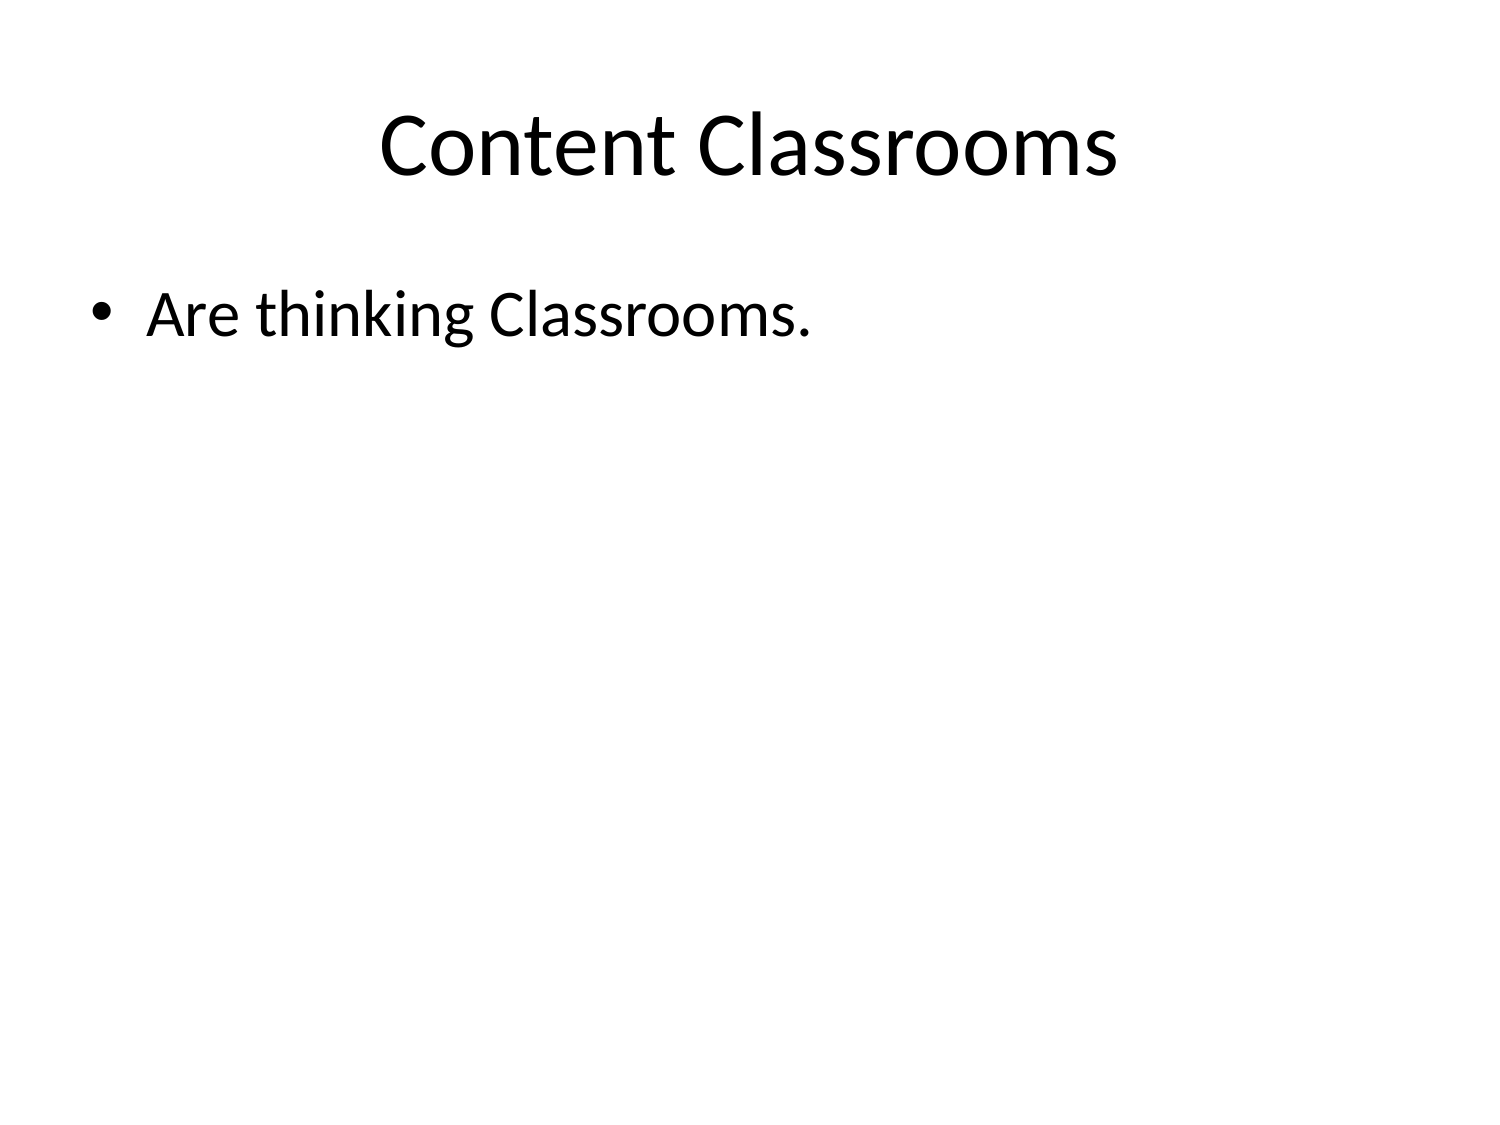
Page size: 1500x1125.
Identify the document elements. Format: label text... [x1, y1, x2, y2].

title Content Classrooms [75, 45, 1425, 233]
list Are thinking Classrooms. [75, 262, 1425, 1005]
